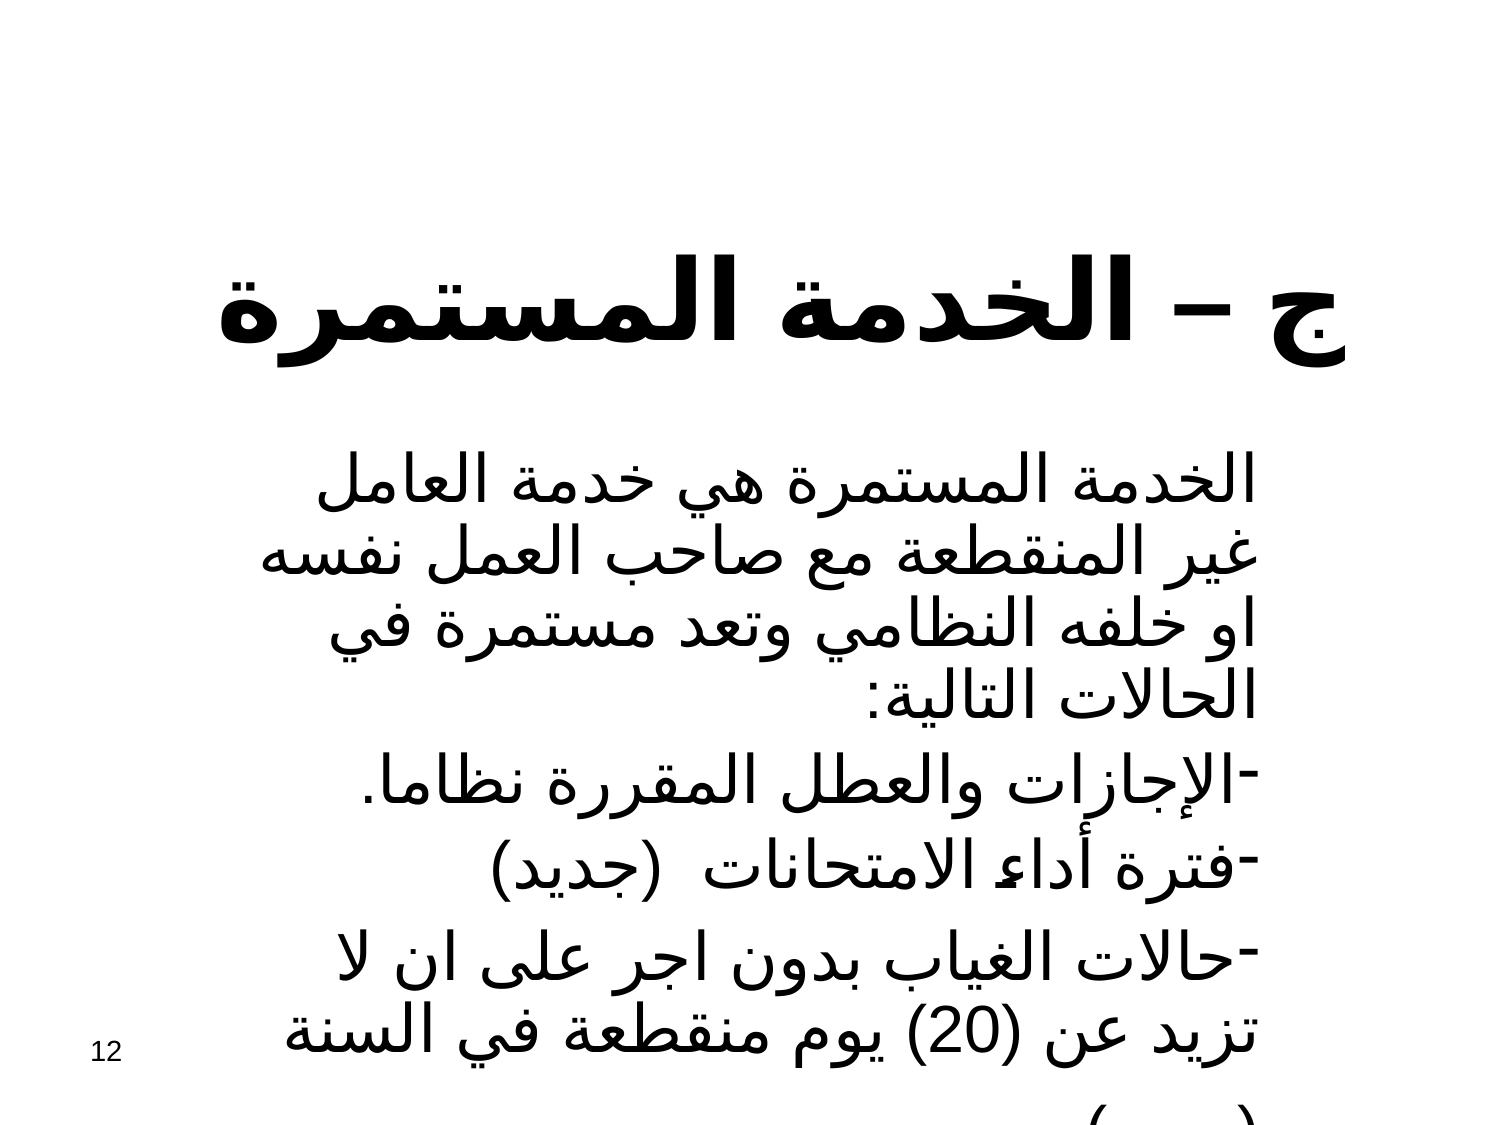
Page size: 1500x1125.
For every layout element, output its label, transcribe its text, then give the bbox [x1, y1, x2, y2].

subtitle الخدمة المستمرة هي خدمة العامل غير المنقطعة مع صاحب العمل نفسه او خلفه النظامي وتعد مستمرة في الحالات التالية: الإجازات والعطل المقررة نظاما. فترة أداء الامتحانات (جديد) حالات الغياب بدون اجر على ان لا تزيد عن (20) يوم منقطعة في السنة (جديد) [224, 437, 1276, 938]
title ج – الخدمة المستمرة [112, 174, 1388, 417]
slide_number 12 [74, 1024, 426, 1103]
